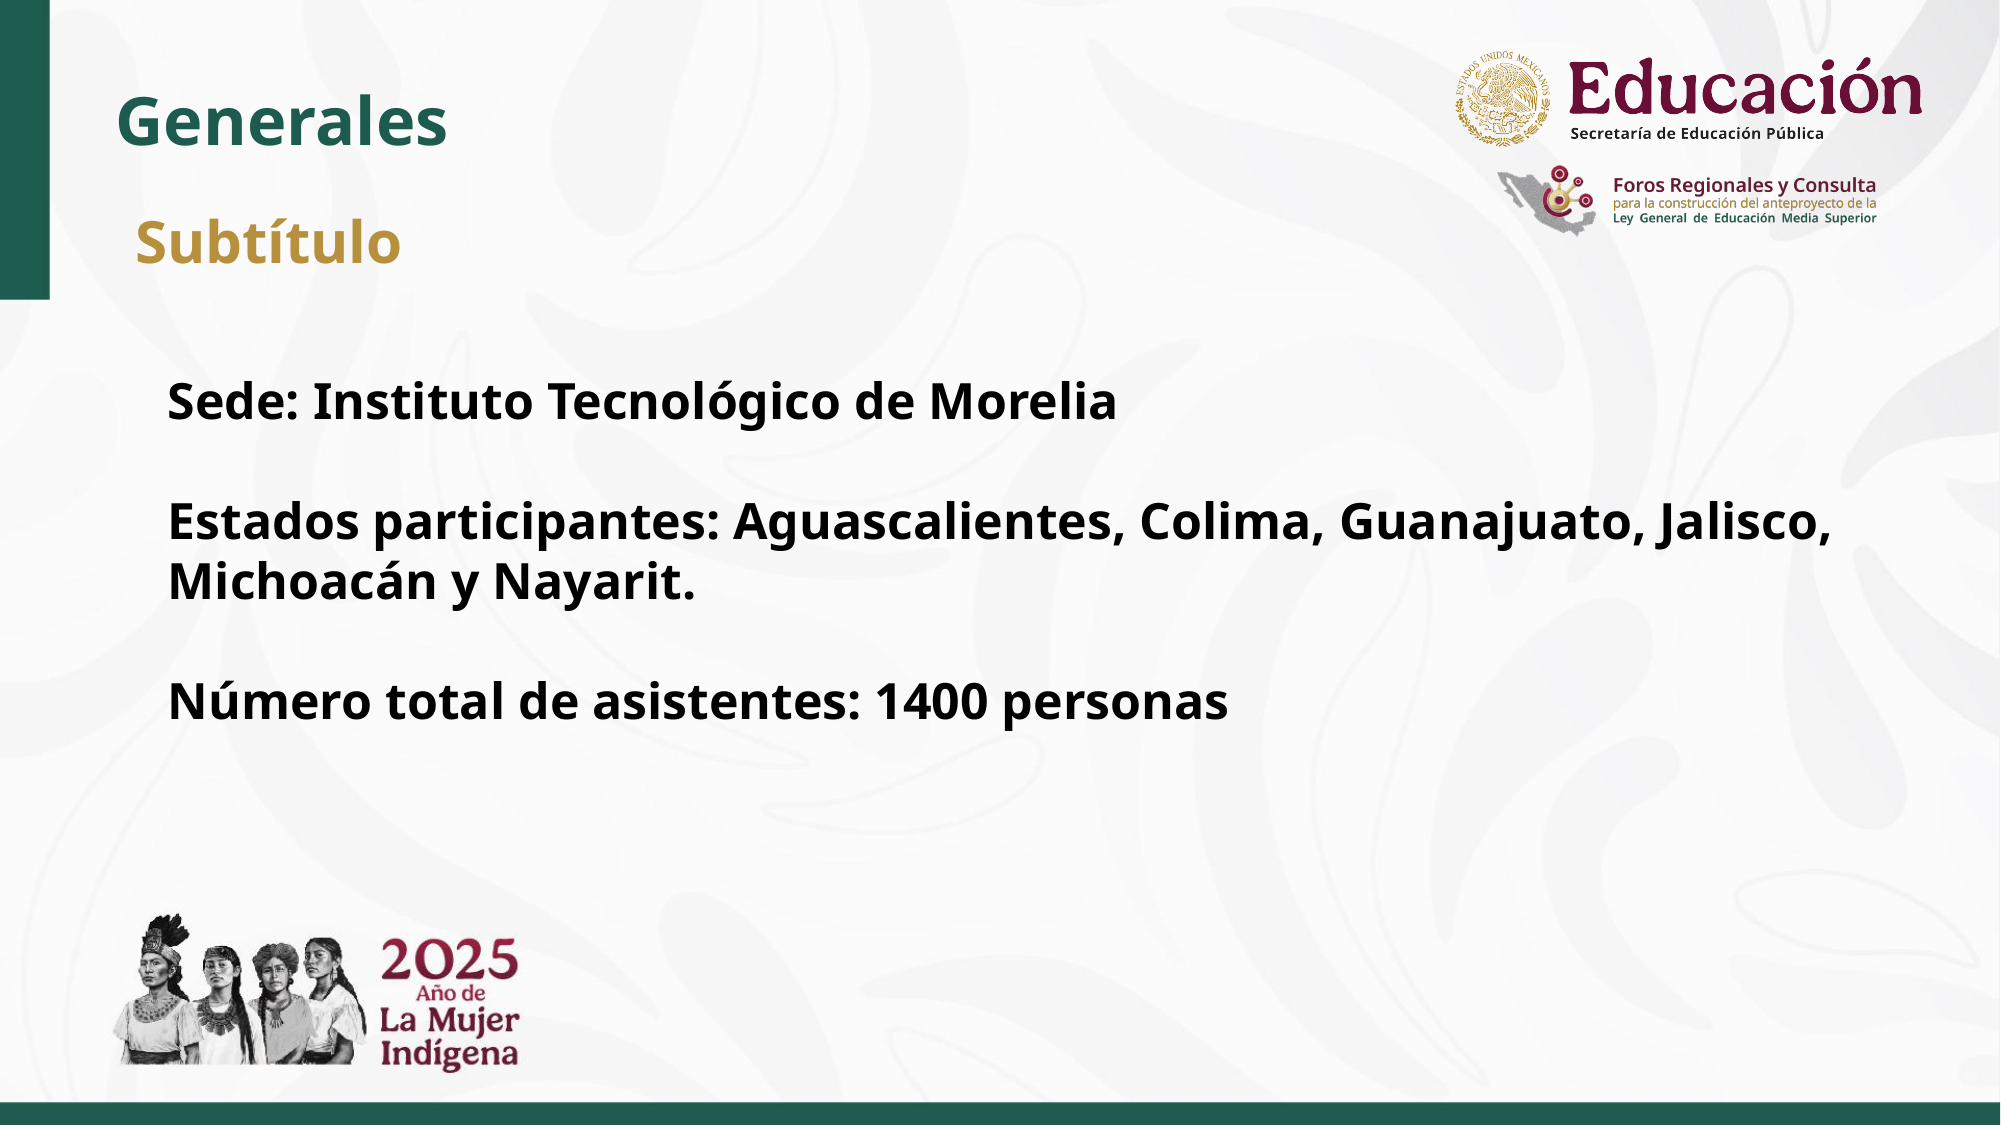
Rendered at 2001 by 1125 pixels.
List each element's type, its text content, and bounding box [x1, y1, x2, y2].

text_box Sede: Instituto Tecnológico de Morelia Estados participantes: Aguascalientes, Colima, Guanajuato, Jalisco, Michoacán y Nayarit. Número total de asistentes: 1400 personas [152, 362, 1922, 788]
text_box Subtítulo [120, 197, 1121, 283]
text_box Generales [100, 71, 1102, 167]
picture [0, 0, 2001, 1125]
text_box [1455, 51, 1922, 237]
